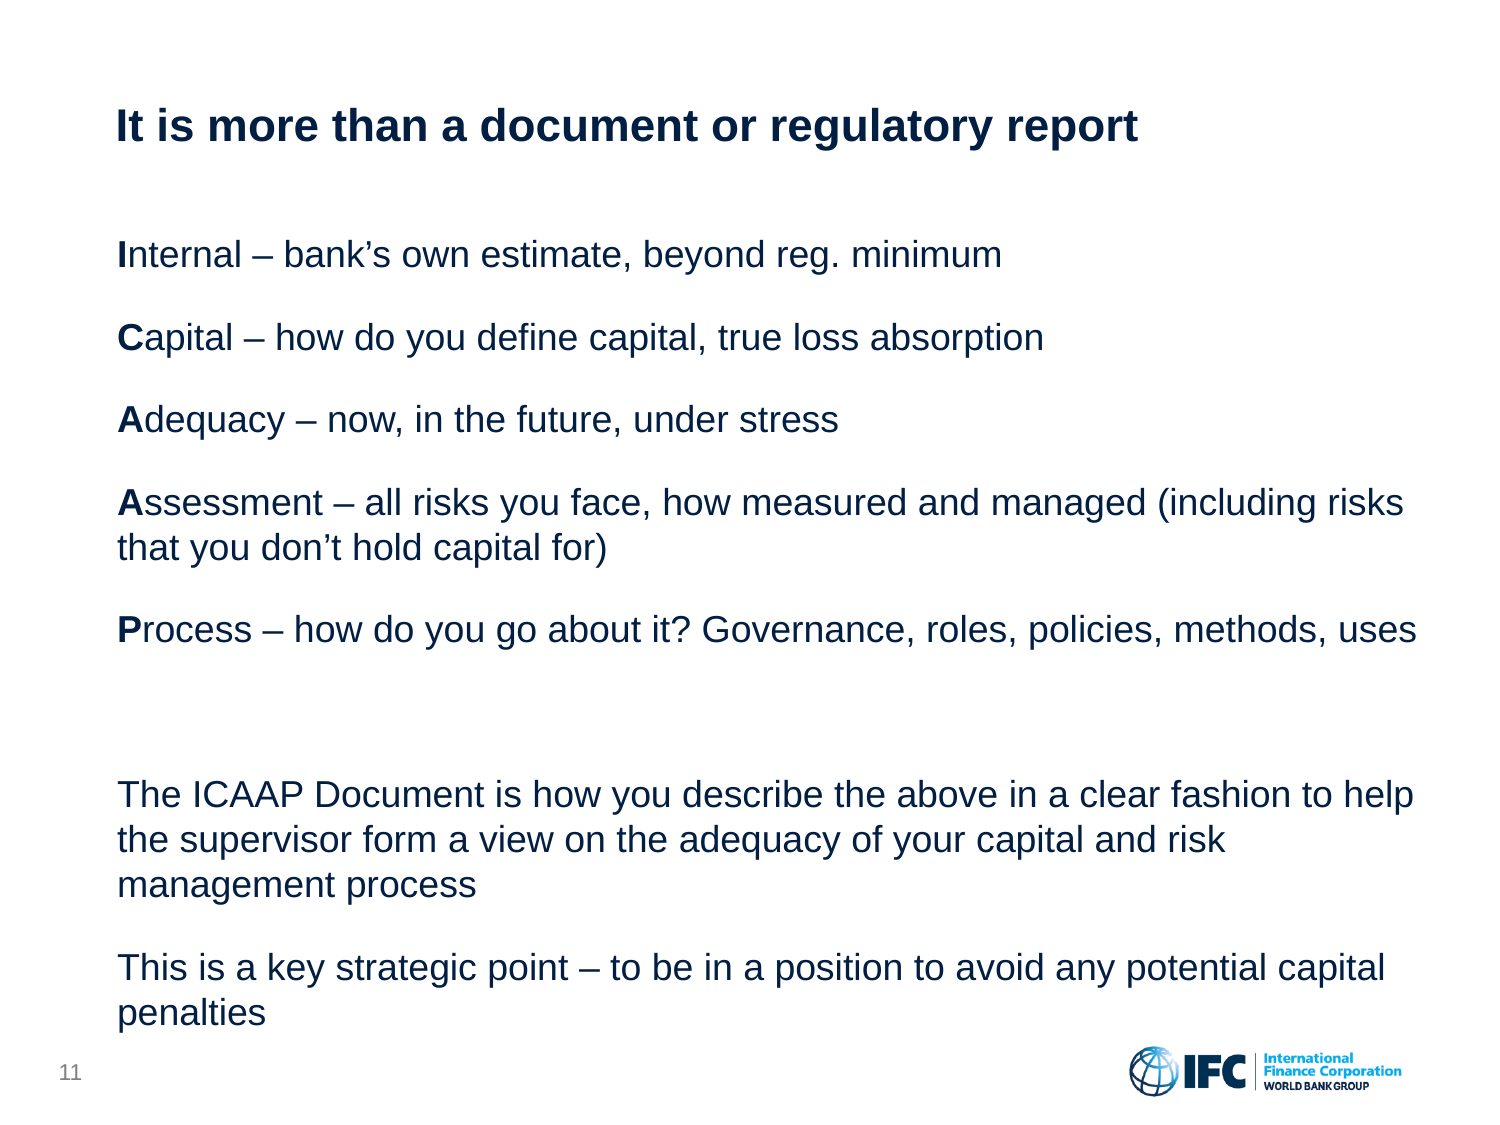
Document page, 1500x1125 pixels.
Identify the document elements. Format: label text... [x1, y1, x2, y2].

list Internal – bank’s own estimate, beyond reg. minimum Capital – how do you define capital, true loss absorption Adequacy – now, in the future, under stress Assessment – all risks you face, how measured and managed (including risks that you don’t hold capital for) Process – how do you go about it? Governance, roles, policies, methods, uses The ICAAP Document is how you describe the above in a clear fashion to help the supervisor form a view on the adequacy of your capital and risk management process This is a key strategic point – to be in a position to avoid any potential capital penalties [116, 229, 1437, 1005]
slide_number 10 [58, 1041, 150, 1101]
title It is more than a document or regulatory report [115, 95, 1391, 189]
picture [1124, 1041, 1447, 1100]
